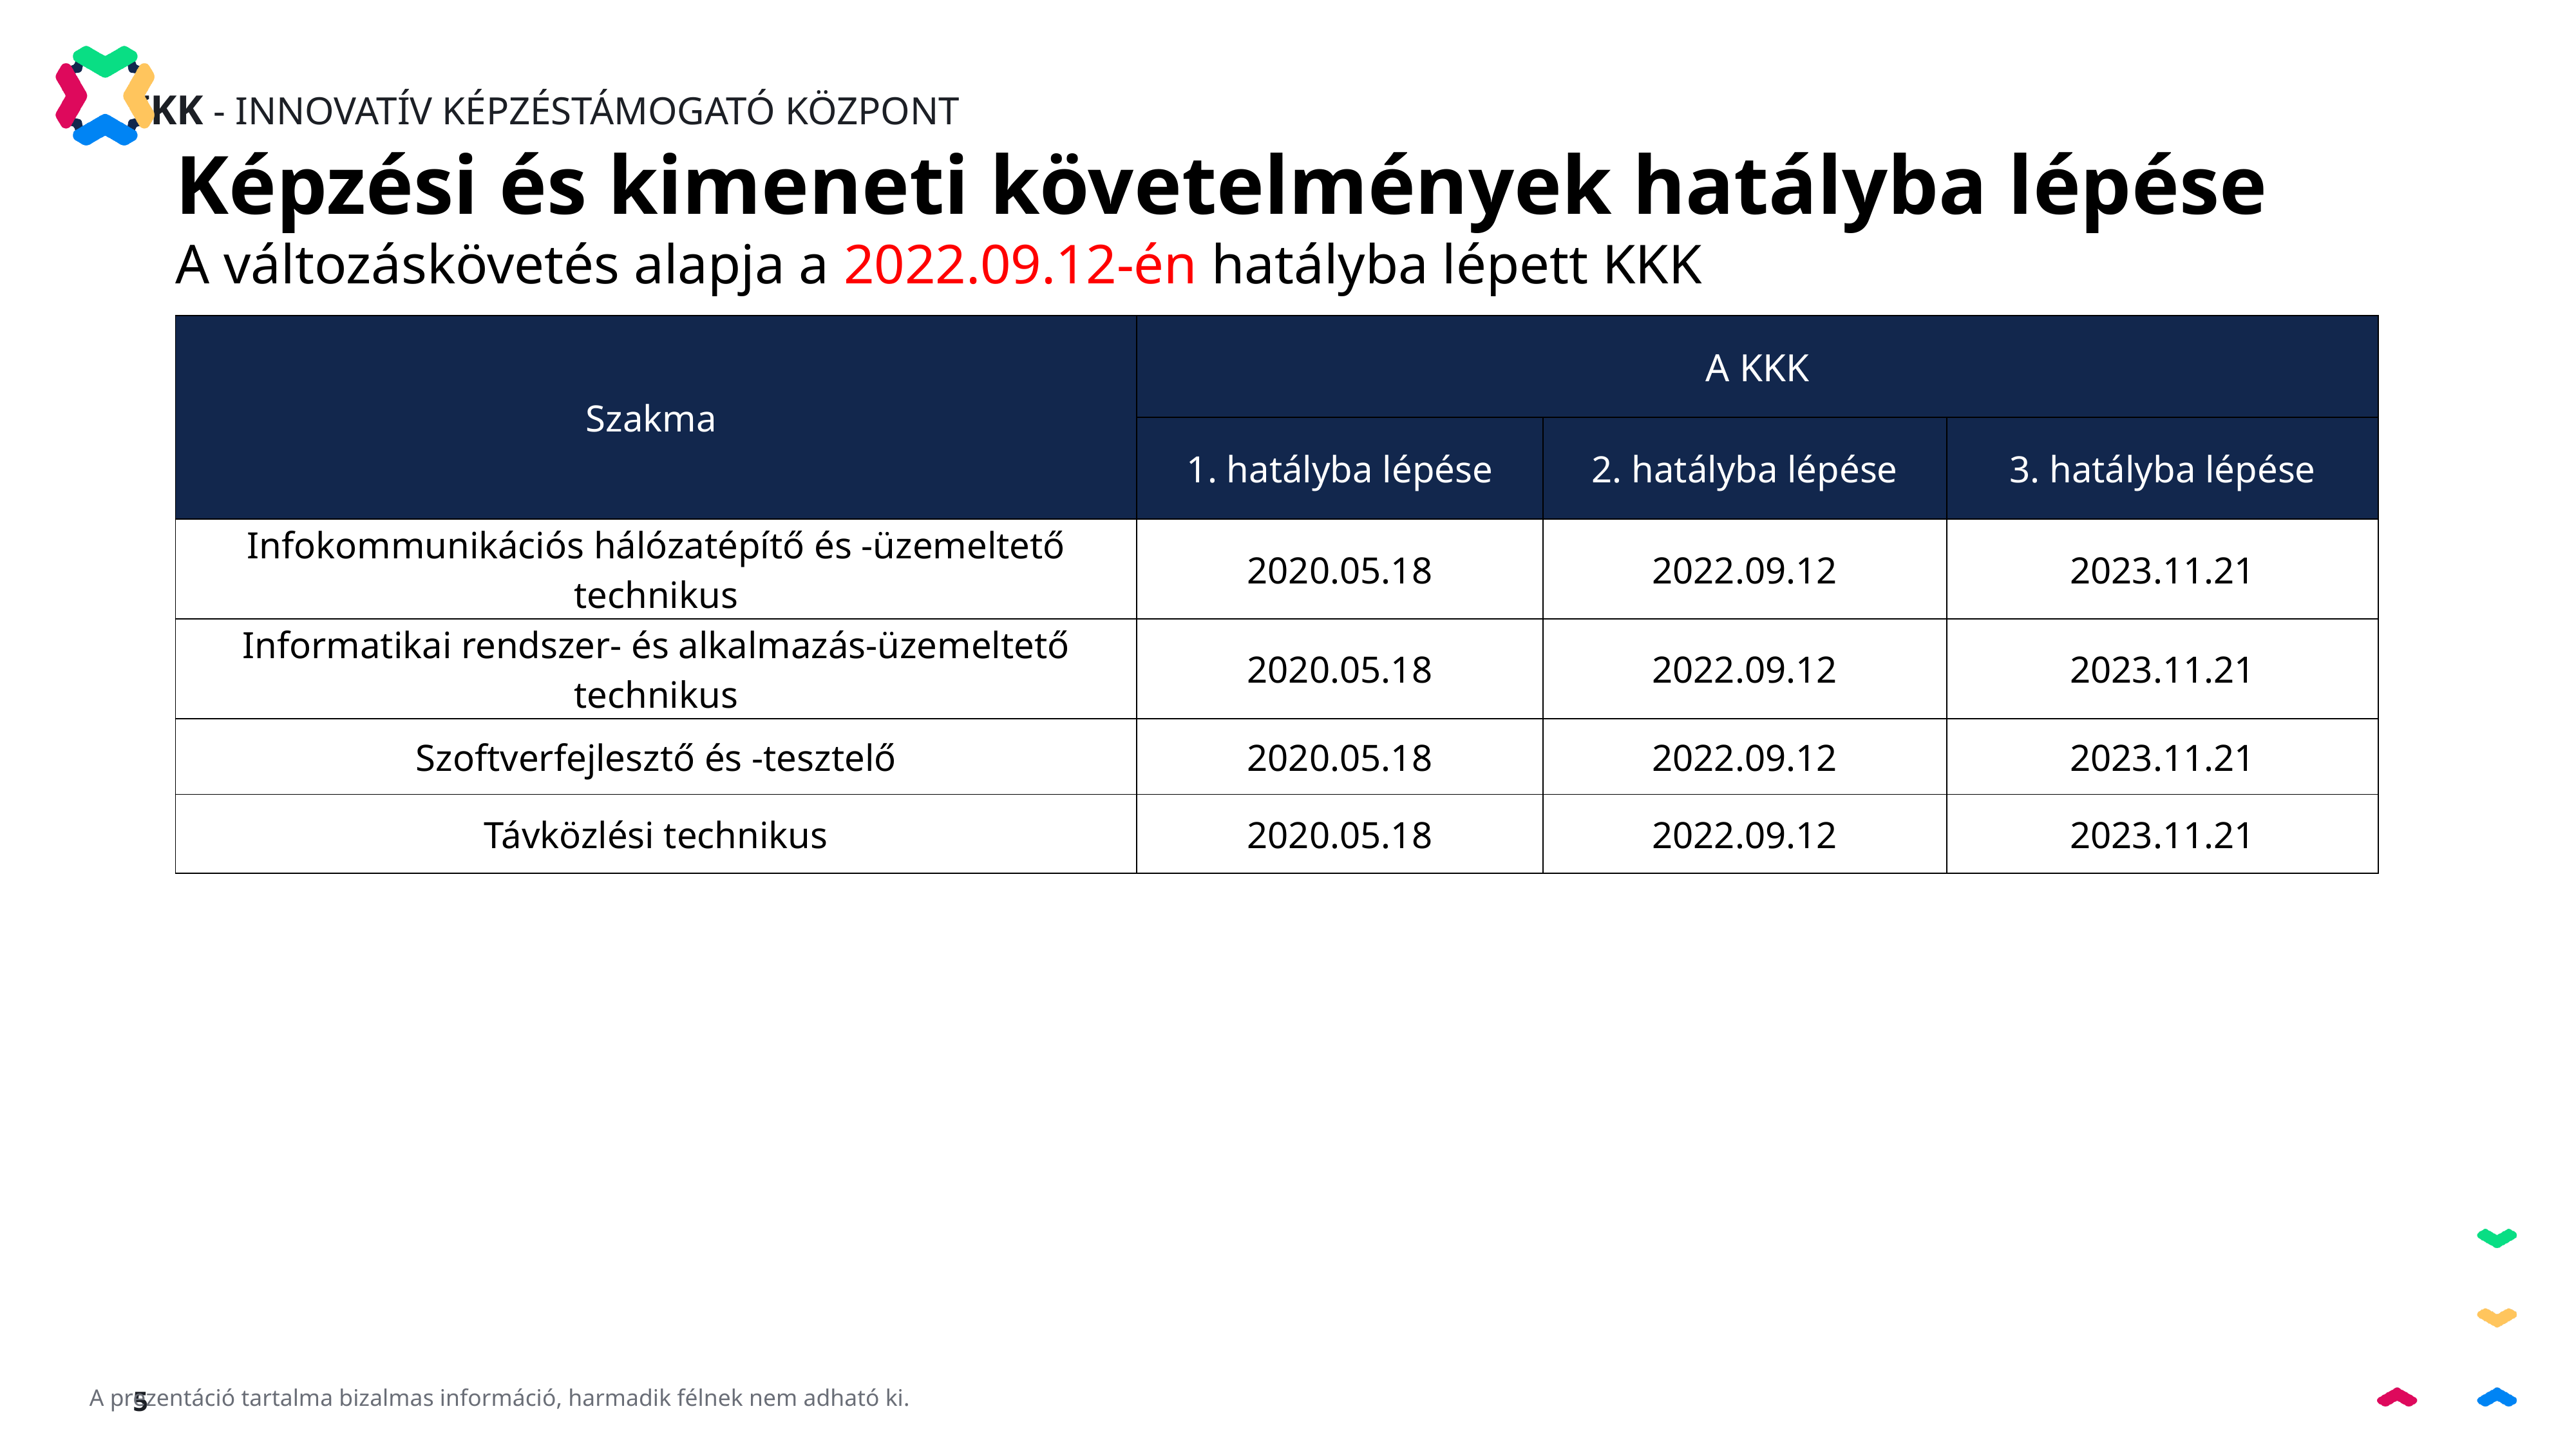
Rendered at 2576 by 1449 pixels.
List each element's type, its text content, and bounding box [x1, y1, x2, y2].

table_cell Informatikai rendszer- és alkalmazás-üzemeltető technikus [176, 620, 1136, 718]
list Képzési és kimeneti követelmények hatályba lépése A változáskövetés alapja a 2022.09.12-én hatályba lépett KKK [175, 133, 2336, 316]
table_cell 2022.09.12 [1544, 719, 1946, 794]
table_cell 2022.09.12 [1544, 795, 1946, 873]
table_cell Szoftverfejlesztő és -tesztelő [176, 719, 1136, 794]
table_cell 2. hatályba lépése [1544, 418, 1946, 518]
table_cell 2020.05.18 [1137, 620, 1542, 718]
table_cell Távközlési technikus [176, 795, 1136, 873]
table_cell 2020.05.18 [1137, 795, 1542, 873]
table_cell 2022.09.12 [1544, 520, 1946, 618]
table_cell 2020.05.18 [1137, 520, 1542, 618]
table_cell 2023.11.21 [1947, 795, 2378, 873]
table_cell 2023.11.21 [1947, 620, 2378, 718]
table_cell 2022.09.12 [1544, 620, 1946, 718]
table_cell Infokommunikációs hálózatépítő és -üzemeltető technikus [176, 520, 1136, 618]
table_cell 1. hatályba lépése [1137, 418, 1542, 518]
table_cell 3. hatályba lépése [1947, 418, 2378, 518]
table_header A KKK [1137, 316, 2378, 417]
picture [2377, 1229, 2517, 1406]
picture [55, 46, 155, 146]
table_cell 2020.05.18 [1137, 719, 1542, 794]
table_cell 2023.11.21 [1947, 520, 2378, 618]
table_cell 2023.11.21 [1947, 719, 2378, 794]
table_header Szakma [176, 316, 1136, 518]
